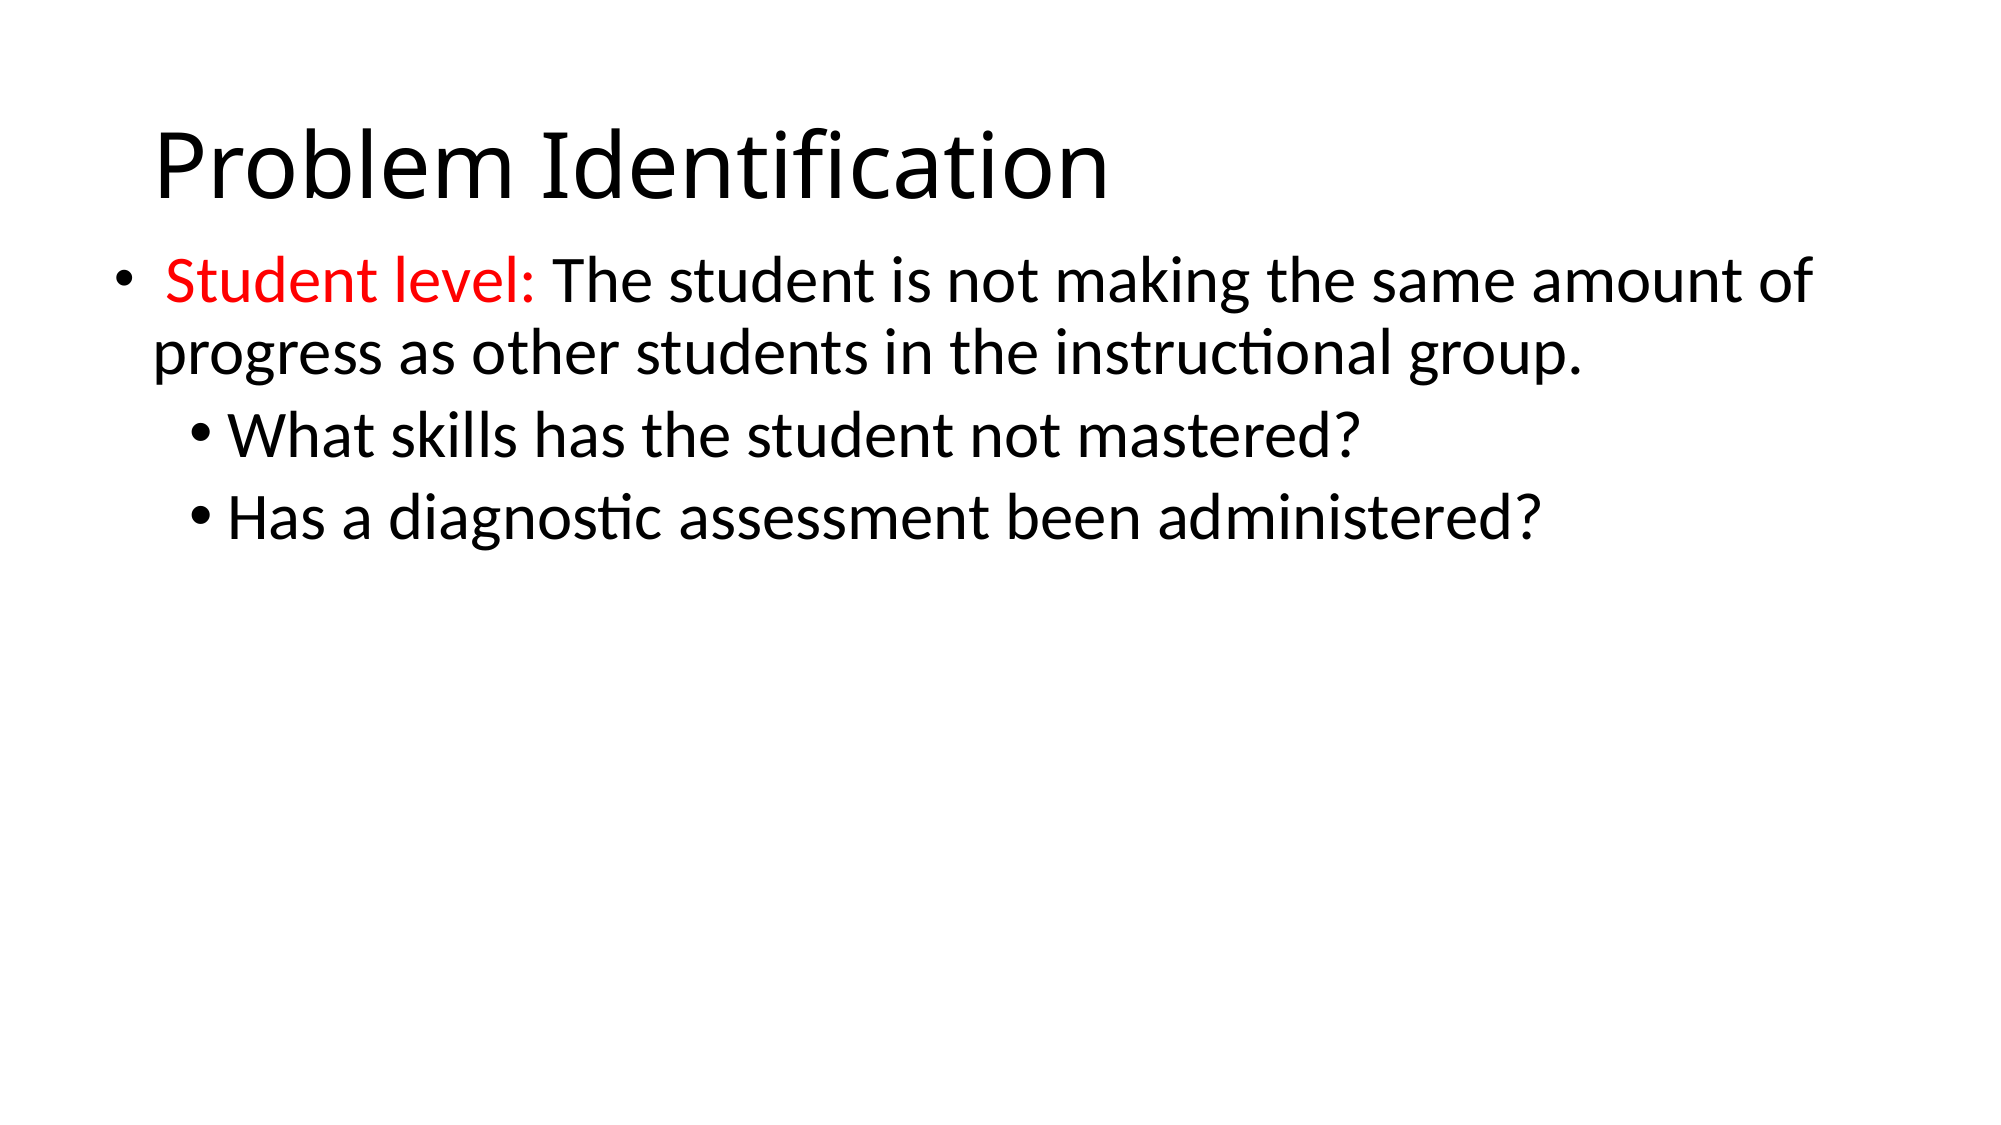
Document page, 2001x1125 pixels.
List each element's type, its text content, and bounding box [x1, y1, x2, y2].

list Student level: The student is not making the same amount of progress as other students in the instructional group. What skills has the student not mastered? Has a diagnostic assessment been administered? [99, 237, 1900, 980]
title Problem Identification [137, 59, 1863, 237]
